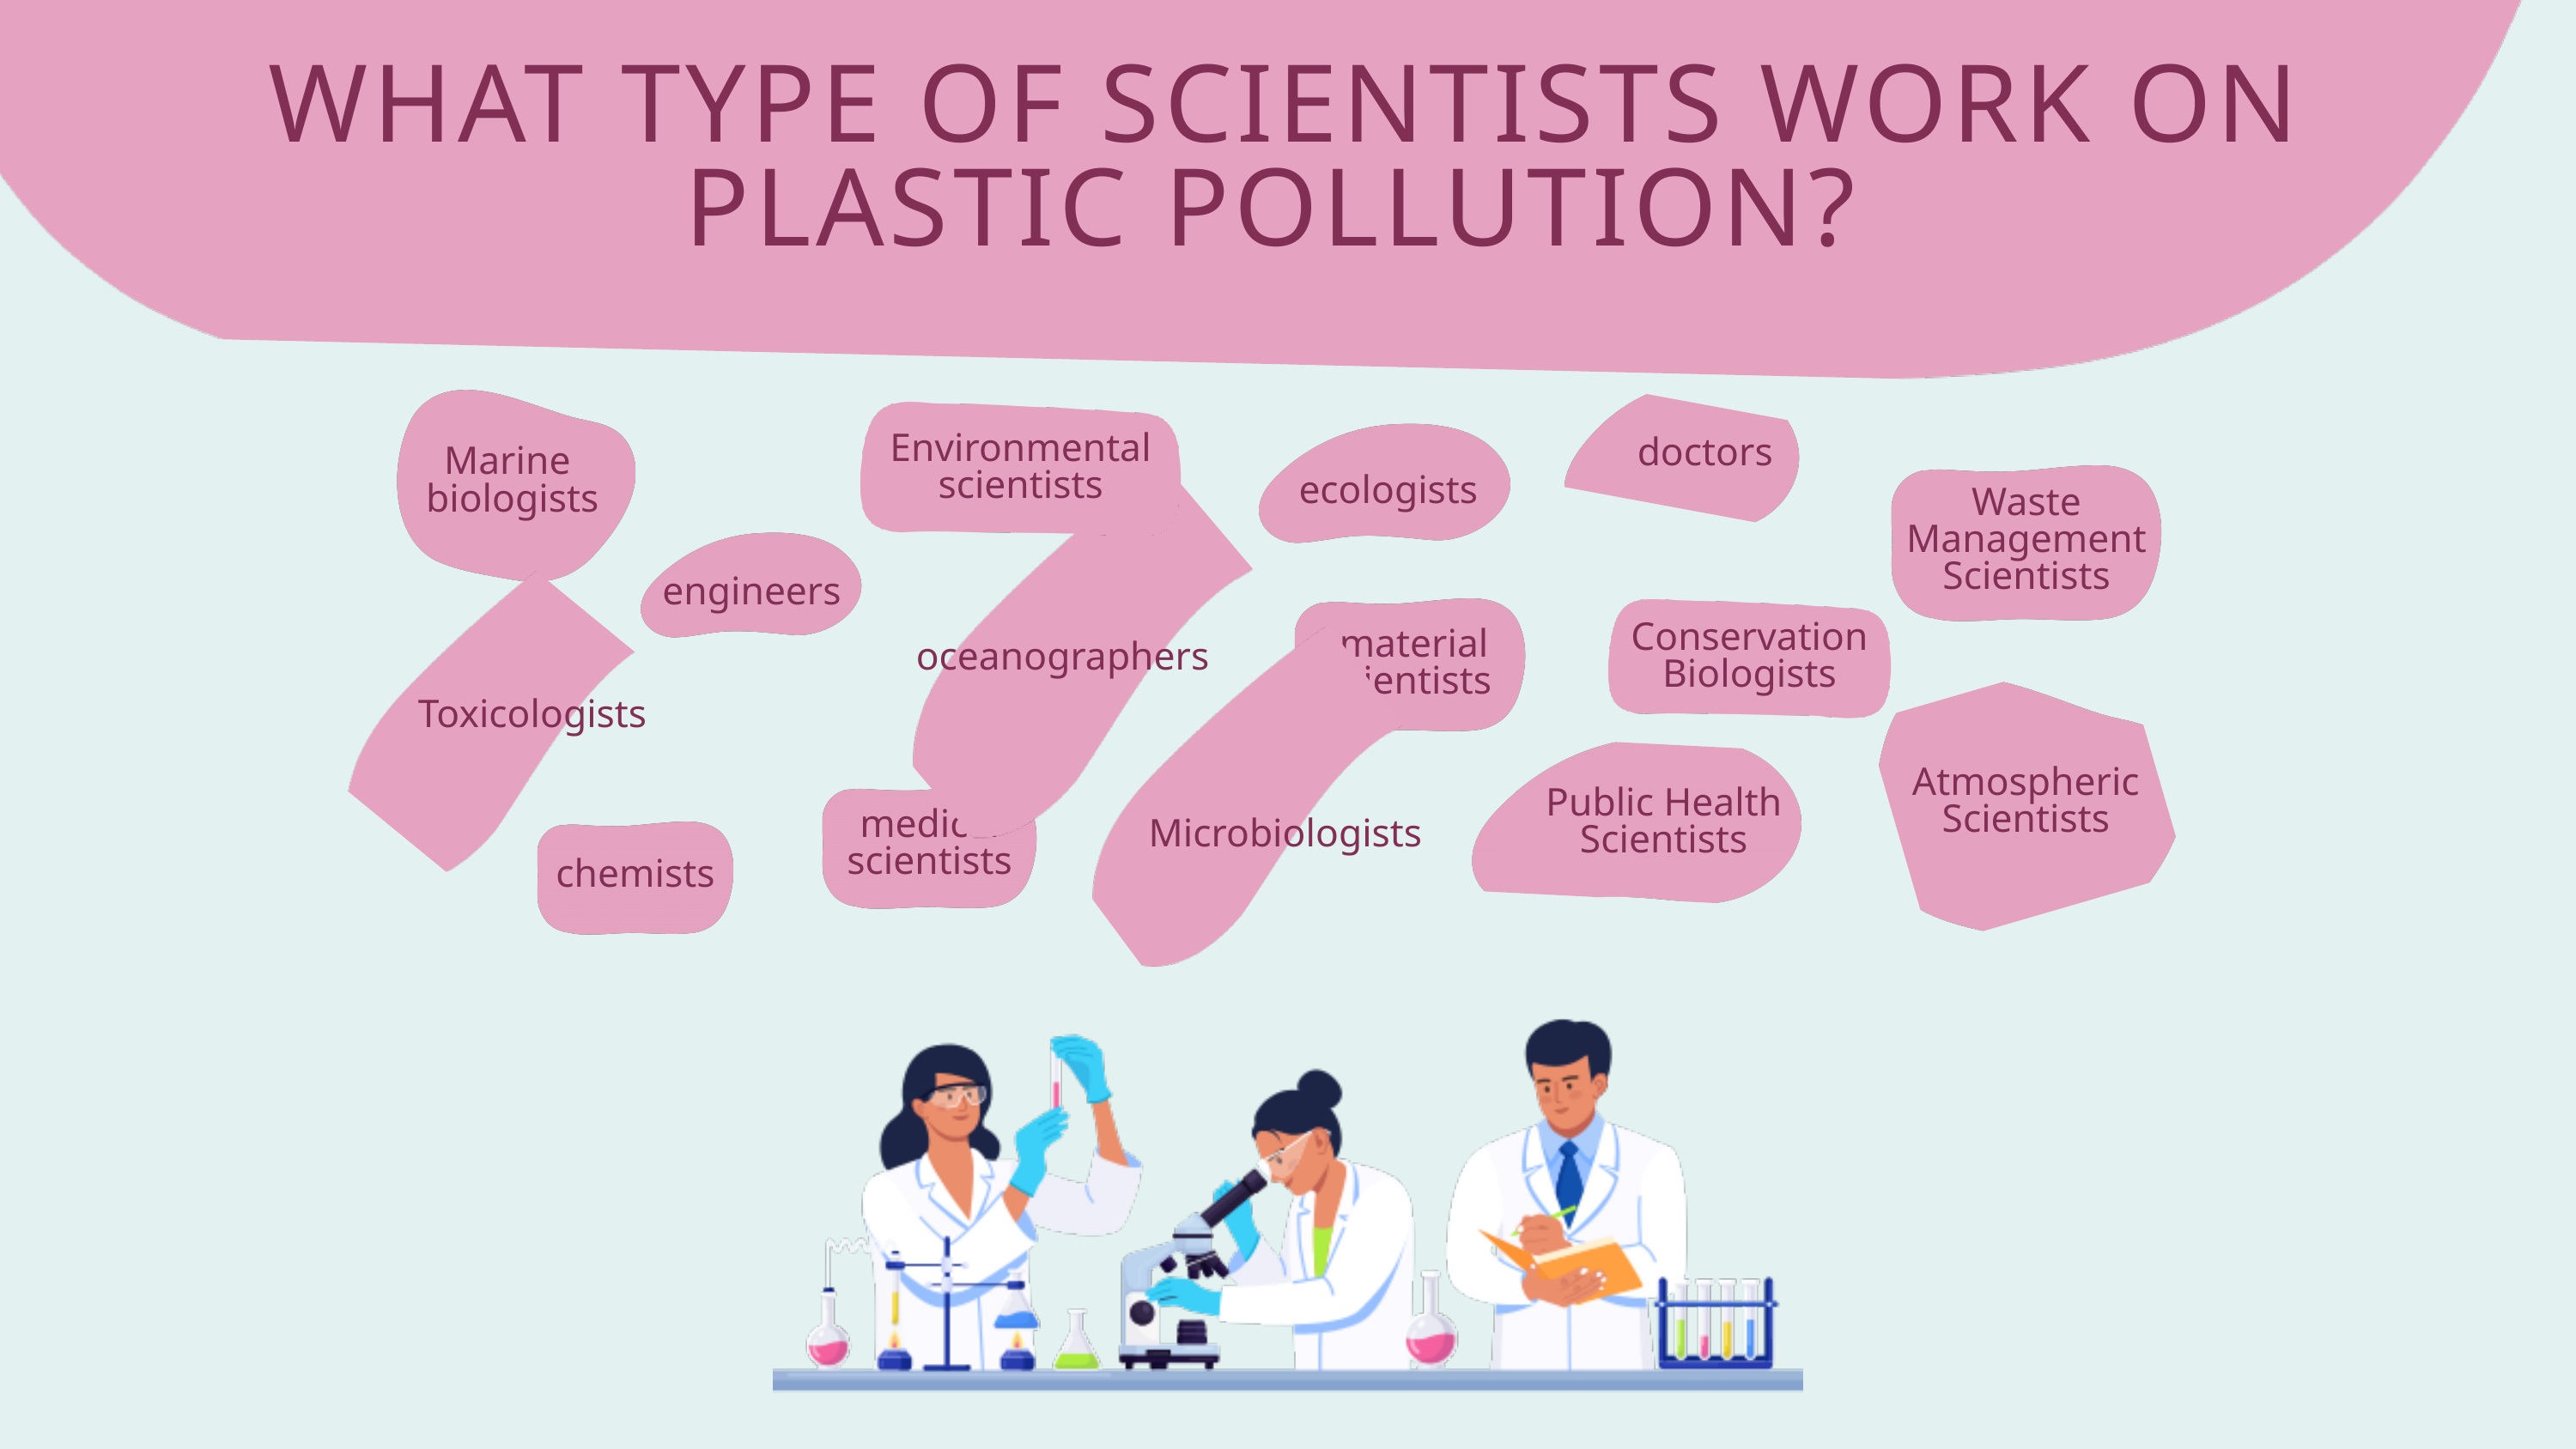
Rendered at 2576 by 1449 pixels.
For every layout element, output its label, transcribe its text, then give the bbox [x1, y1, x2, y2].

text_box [860, 398, 1182, 544]
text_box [1025, 598, 1482, 1042]
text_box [1558, 381, 1827, 532]
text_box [1485, 734, 1842, 910]
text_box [838, 428, 1340, 922]
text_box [1891, 465, 2162, 622]
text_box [1865, 647, 2187, 947]
text_box [772, 1018, 1803, 1393]
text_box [738, 531, 889, 639]
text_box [1607, 596, 1892, 724]
text_box WHAT TYPE OF SCIENTISTS WORK ON PLASTIC POLLUTION? [143, 58, 2432, 268]
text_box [278, 511, 736, 959]
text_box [1483, 598, 1541, 732]
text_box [1253, 422, 1541, 544]
text_box [0, 0, 2576, 395]
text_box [786, 785, 834, 910]
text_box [389, 367, 636, 509]
